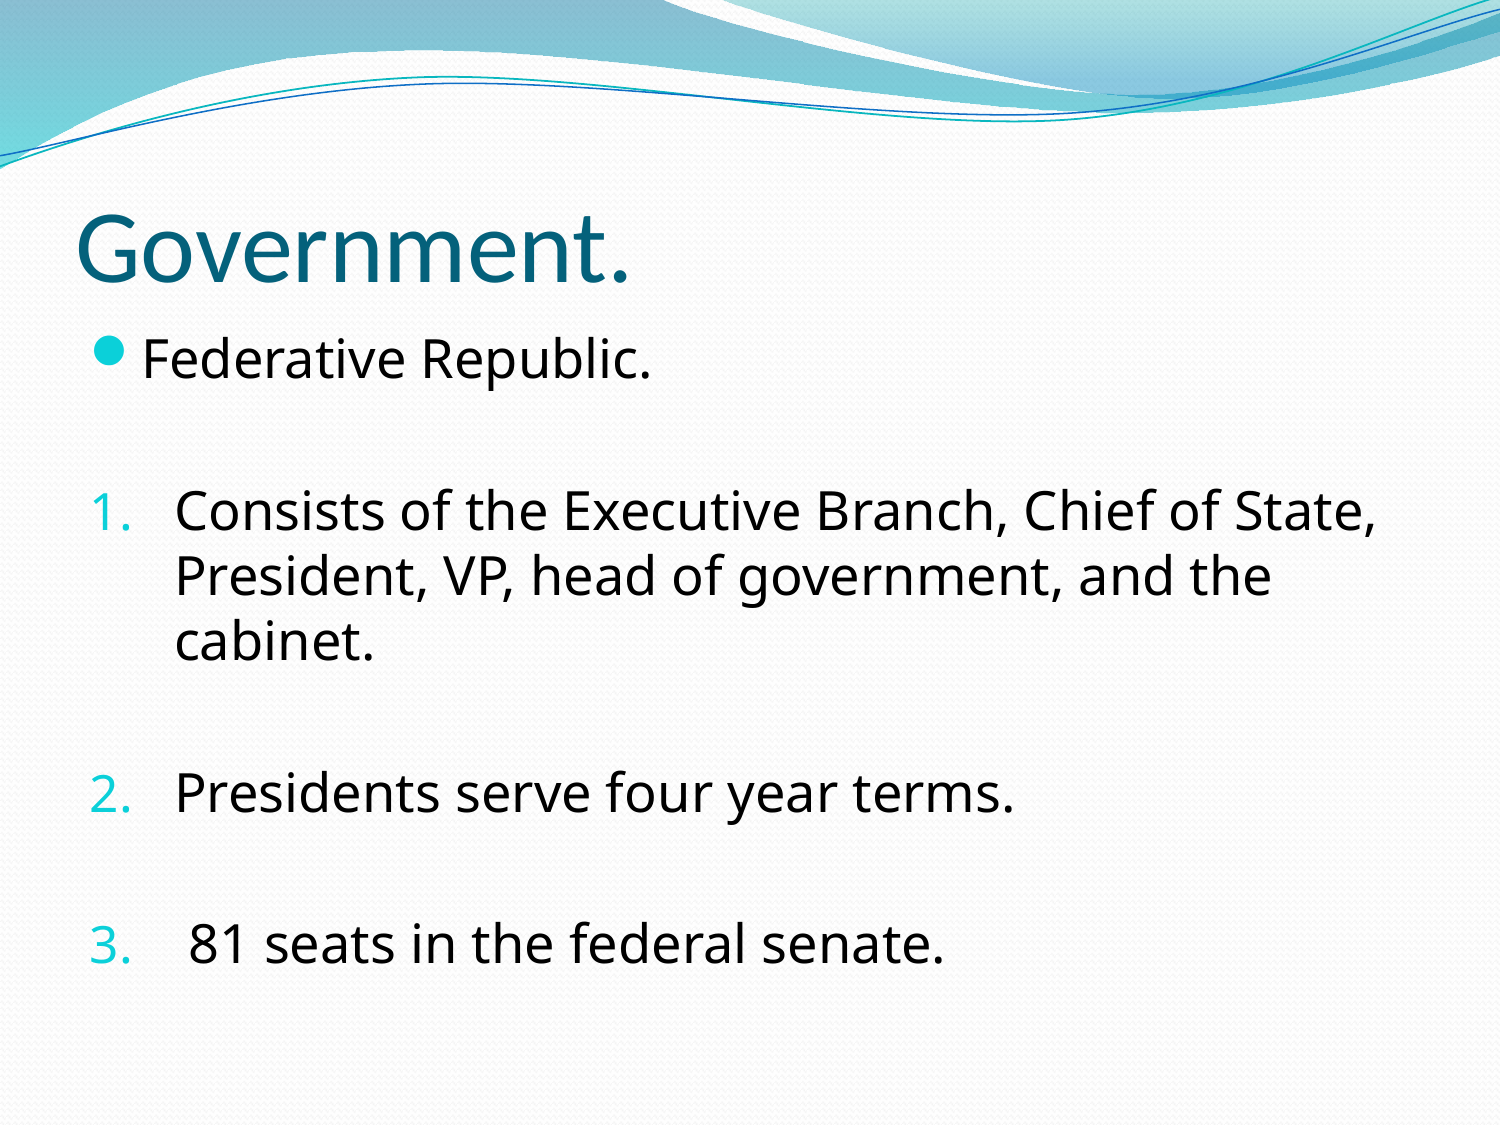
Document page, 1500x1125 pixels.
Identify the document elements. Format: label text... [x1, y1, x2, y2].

title Government. [75, 115, 1425, 303]
list Federative Republic. Consists of the Executive Branch, Chief of State, President, VP, head of government, and the cabinet. Presidents serve four year terms. 81 seats in the federal senate. [75, 317, 1425, 1038]
